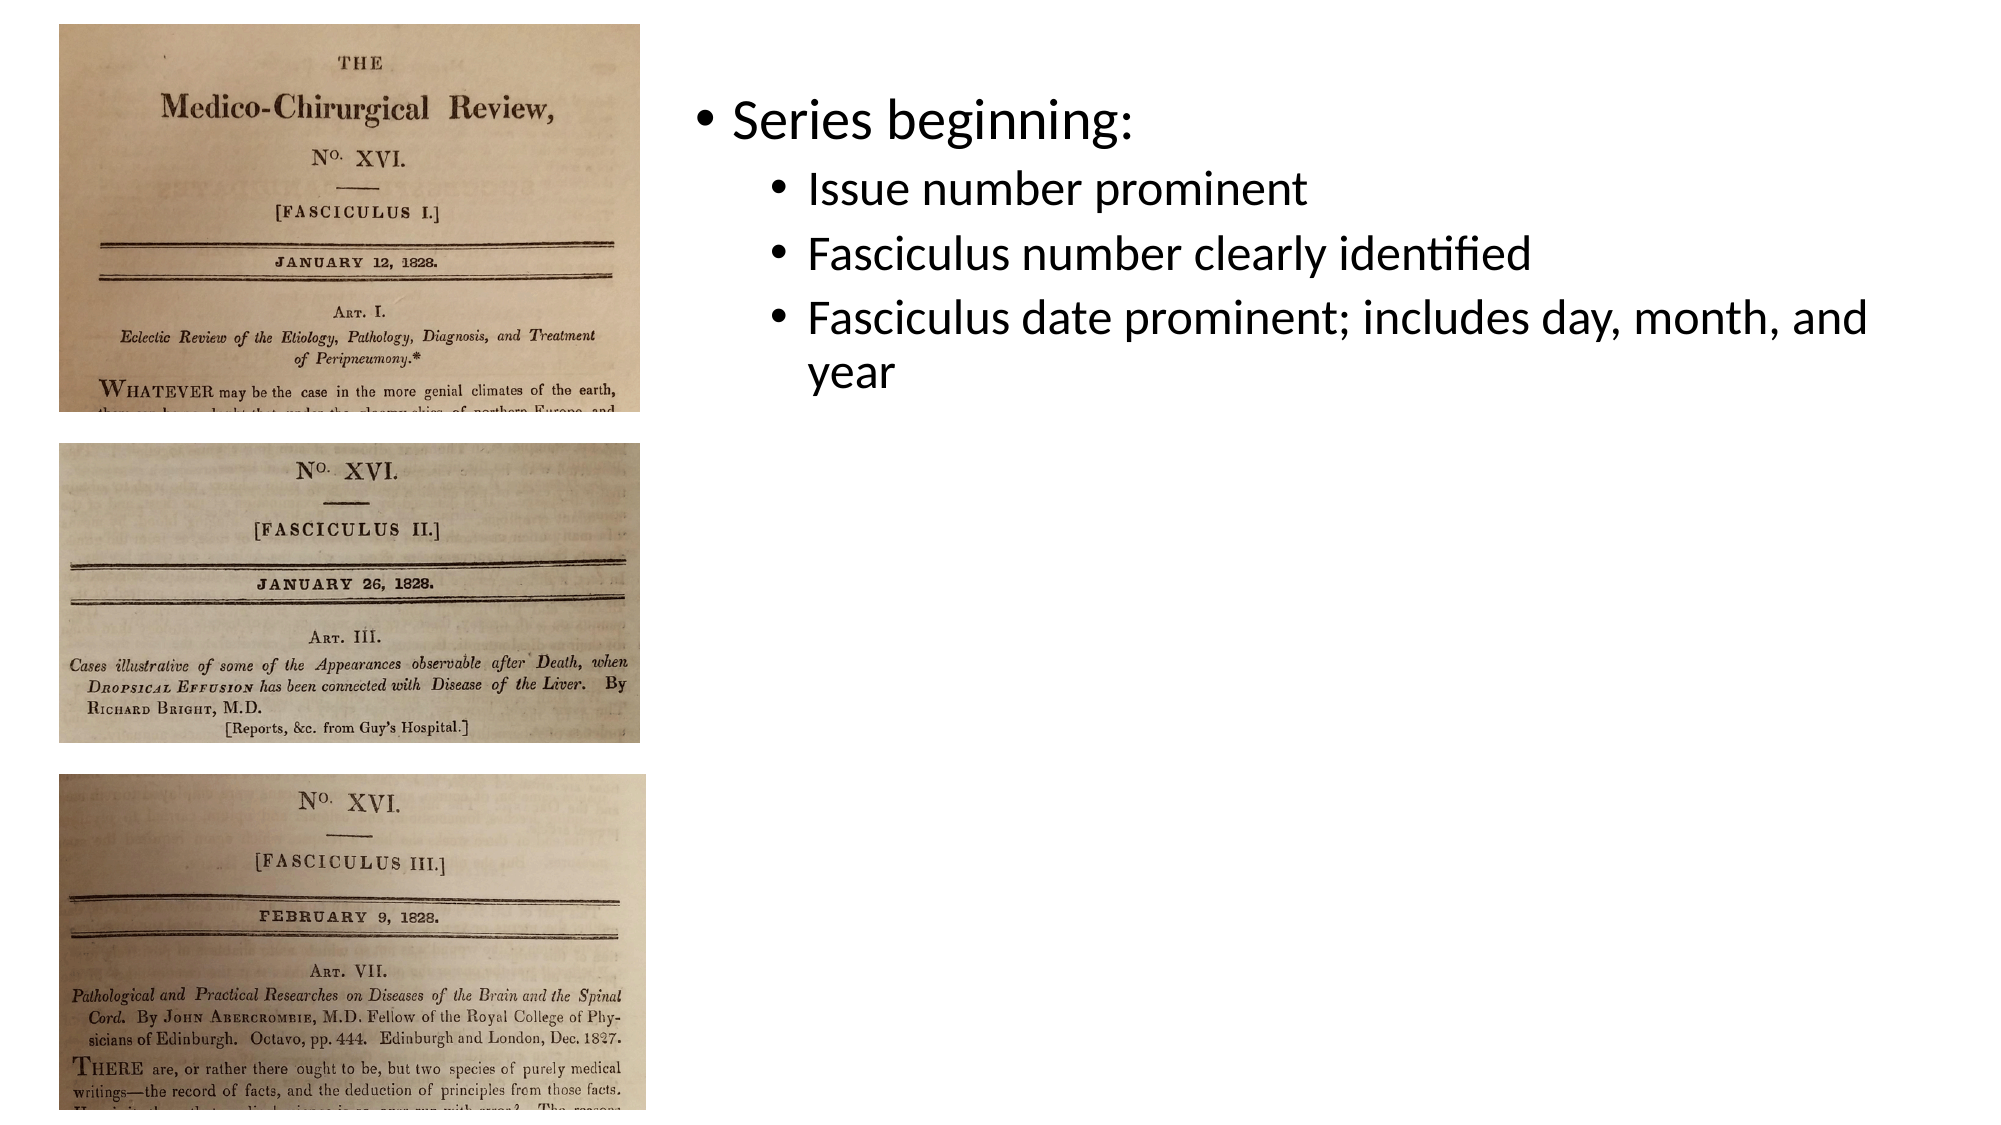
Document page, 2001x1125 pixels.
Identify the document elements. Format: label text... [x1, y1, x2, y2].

list Series beginning: Issue number prominent Fasciculus number clearly identified Fasciculus date prominent; includes day, month, and year [680, 81, 1898, 1044]
picture [59, 24, 640, 412]
picture [59, 443, 640, 743]
picture [59, 774, 646, 1110]
